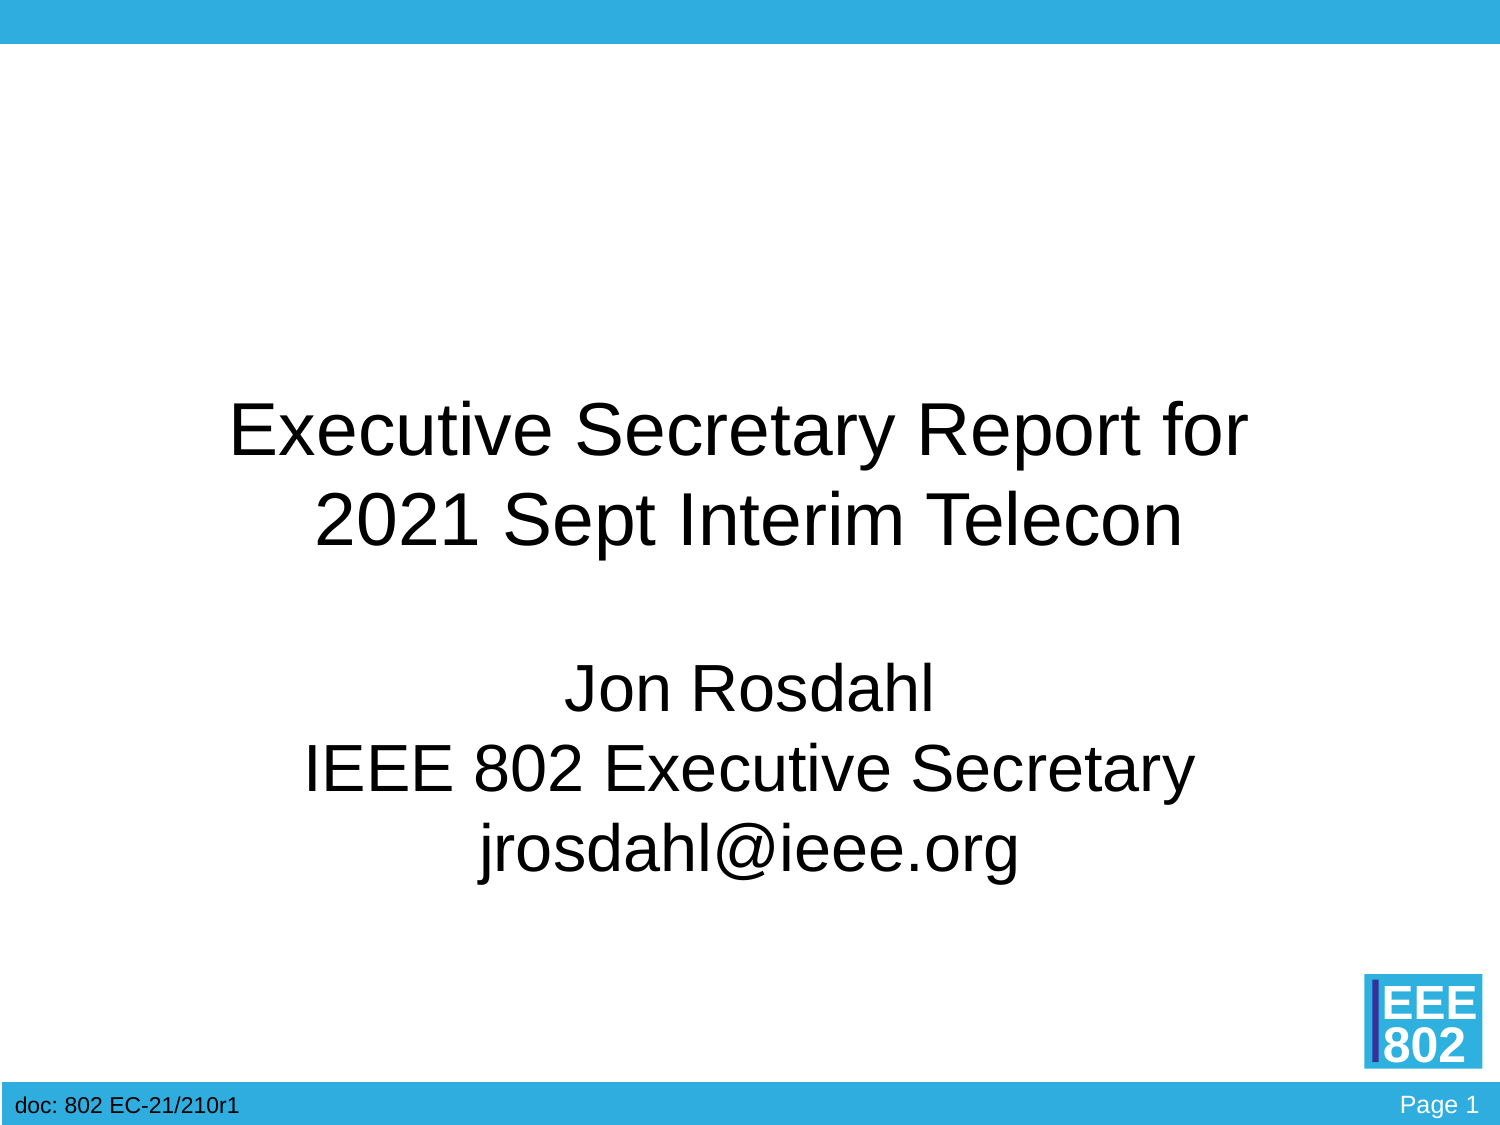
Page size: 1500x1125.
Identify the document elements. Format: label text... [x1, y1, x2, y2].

subtitle Jon Rosdahl IEEE 802 Executive Secretary jrosdahl@ieee.org [225, 637, 1275, 925]
title Executive Secretary Report for 2021 Sept Interim Telecon [112, 349, 1388, 591]
